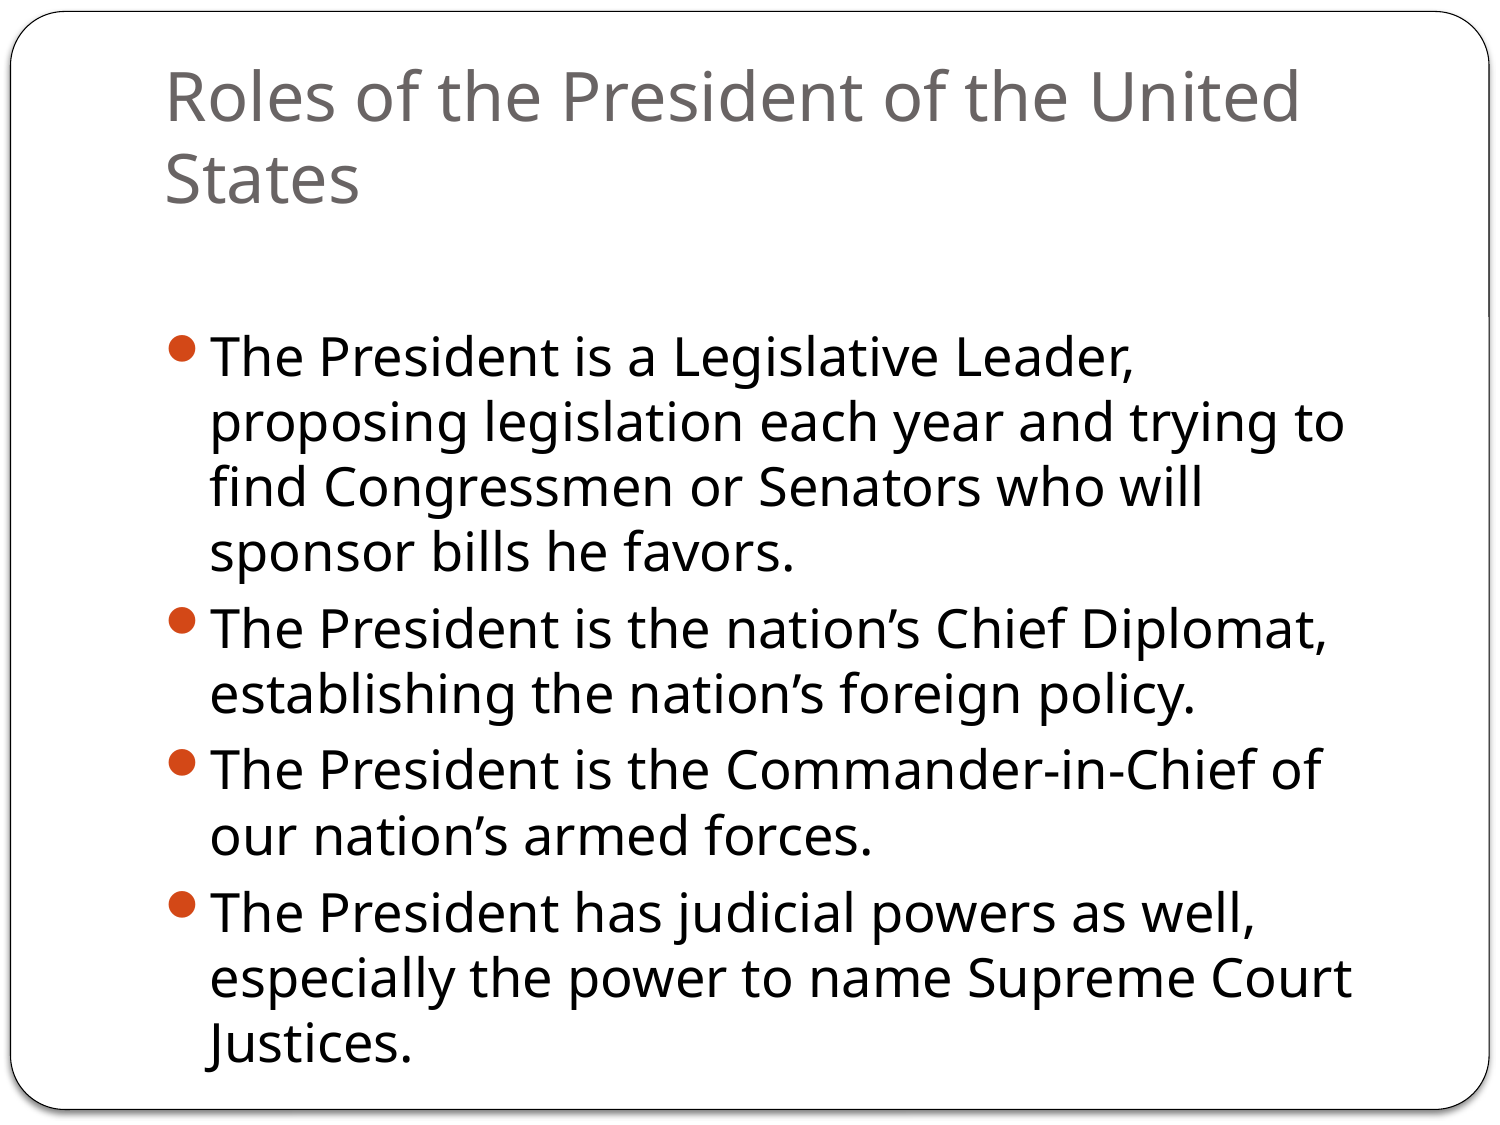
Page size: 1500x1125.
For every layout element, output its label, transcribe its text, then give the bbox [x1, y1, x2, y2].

list The President is a Legislative Leader, proposing legislation each year and trying to find Congressmen or Senators who will sponsor bills he favors. The President is the nation’s Chief Diplomat, establishing the nation’s foreign policy. The President is the Commander-in-Chief of our nation’s armed forces. The President has judicial powers as well, especially the power to name Supreme Court Justices. [150, 237, 1425, 988]
title Roles of the President of the United States [150, 45, 1425, 233]
